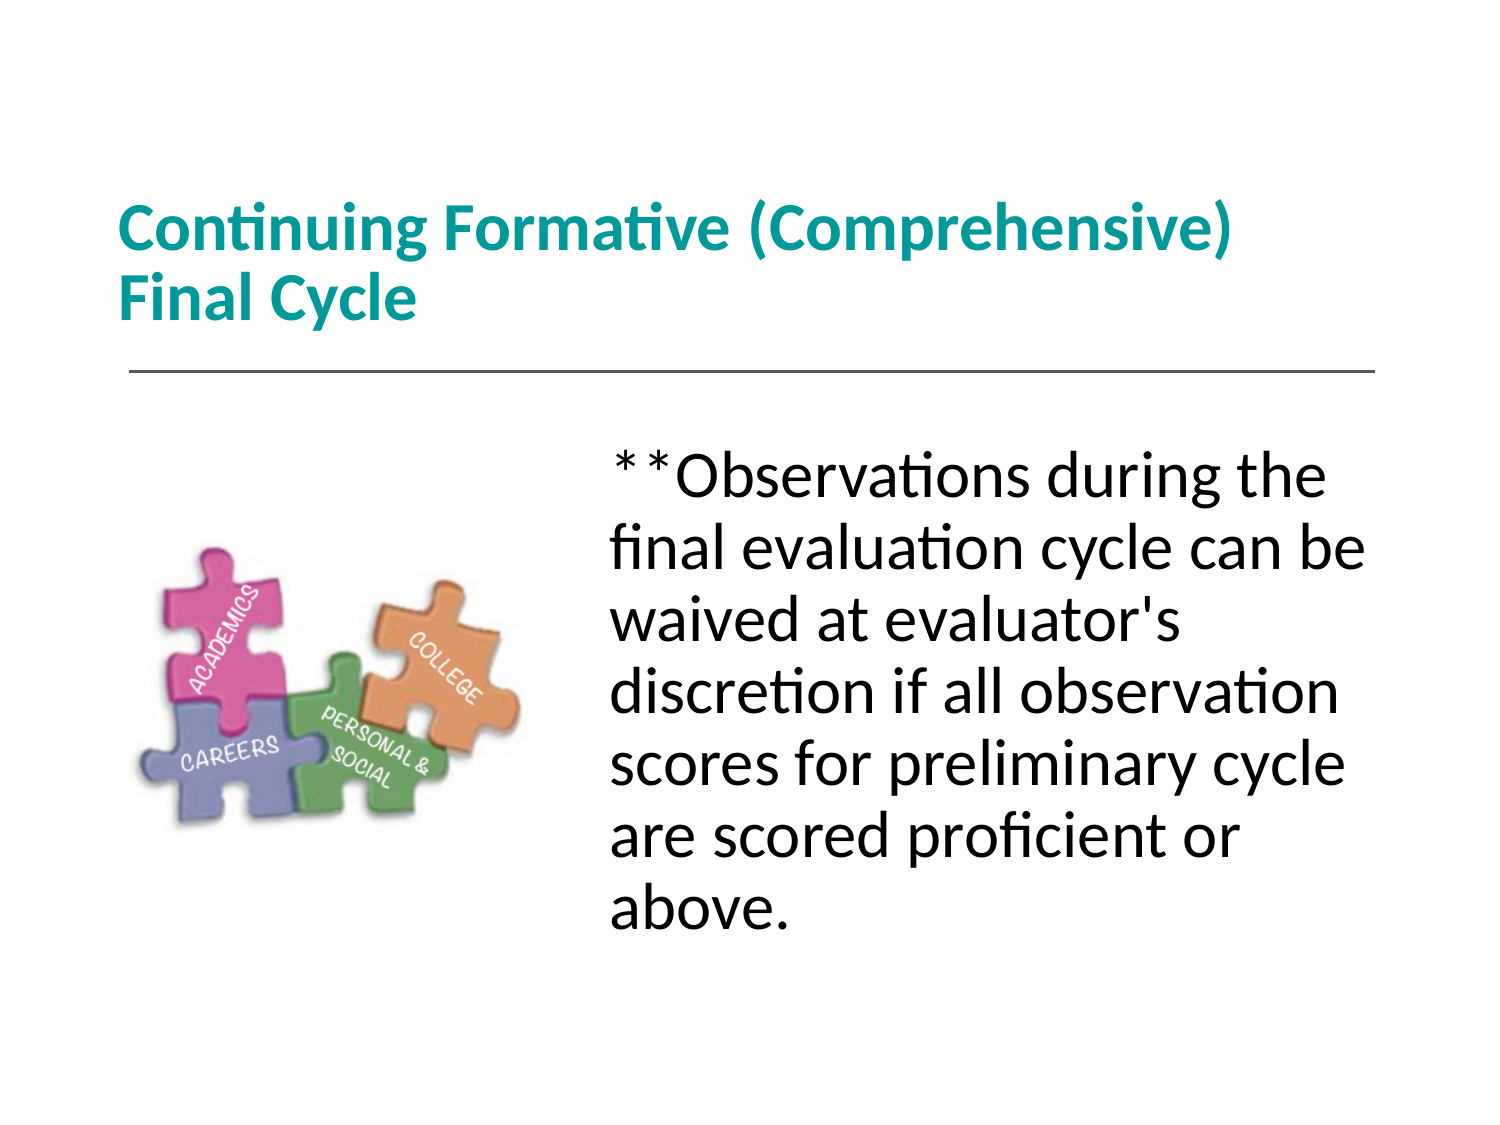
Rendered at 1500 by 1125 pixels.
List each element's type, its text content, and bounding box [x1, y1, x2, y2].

list **Observations during the final evaluation cycle can be waived at evaluator's discretion if all observation scores for preliminary cycle are scored proficient or above. [609, 440, 1404, 1062]
picture [128, 540, 525, 835]
title Continuing Formative (Comprehensive) Final Cycle [118, 160, 1421, 335]
